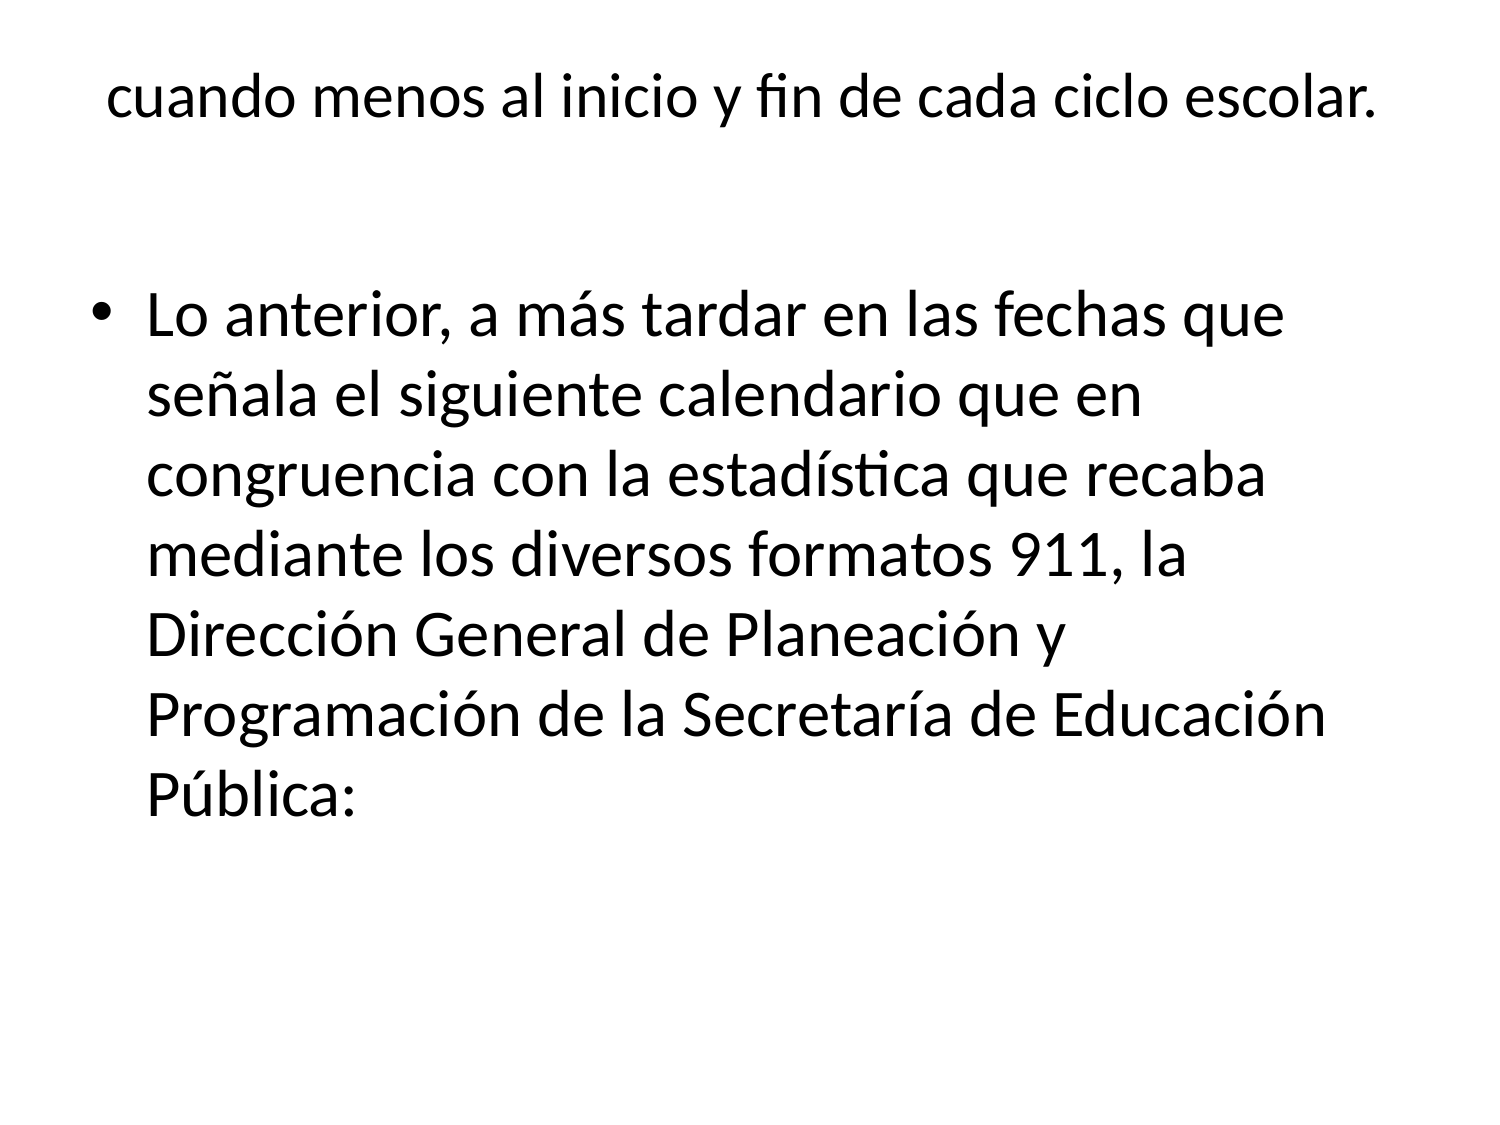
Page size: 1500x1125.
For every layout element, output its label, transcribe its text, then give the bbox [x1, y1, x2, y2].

title cuando menos al inicio y fin de cada ciclo escolar. [75, 45, 1425, 233]
list Lo anterior, a más tardar en las fechas que señala el siguiente calendario que en congruencia con la estadística que recaba mediante los diversos formatos 911, la Dirección General de Planeación y Programación de la Secretaría de Educación Pública: [75, 262, 1425, 1005]
